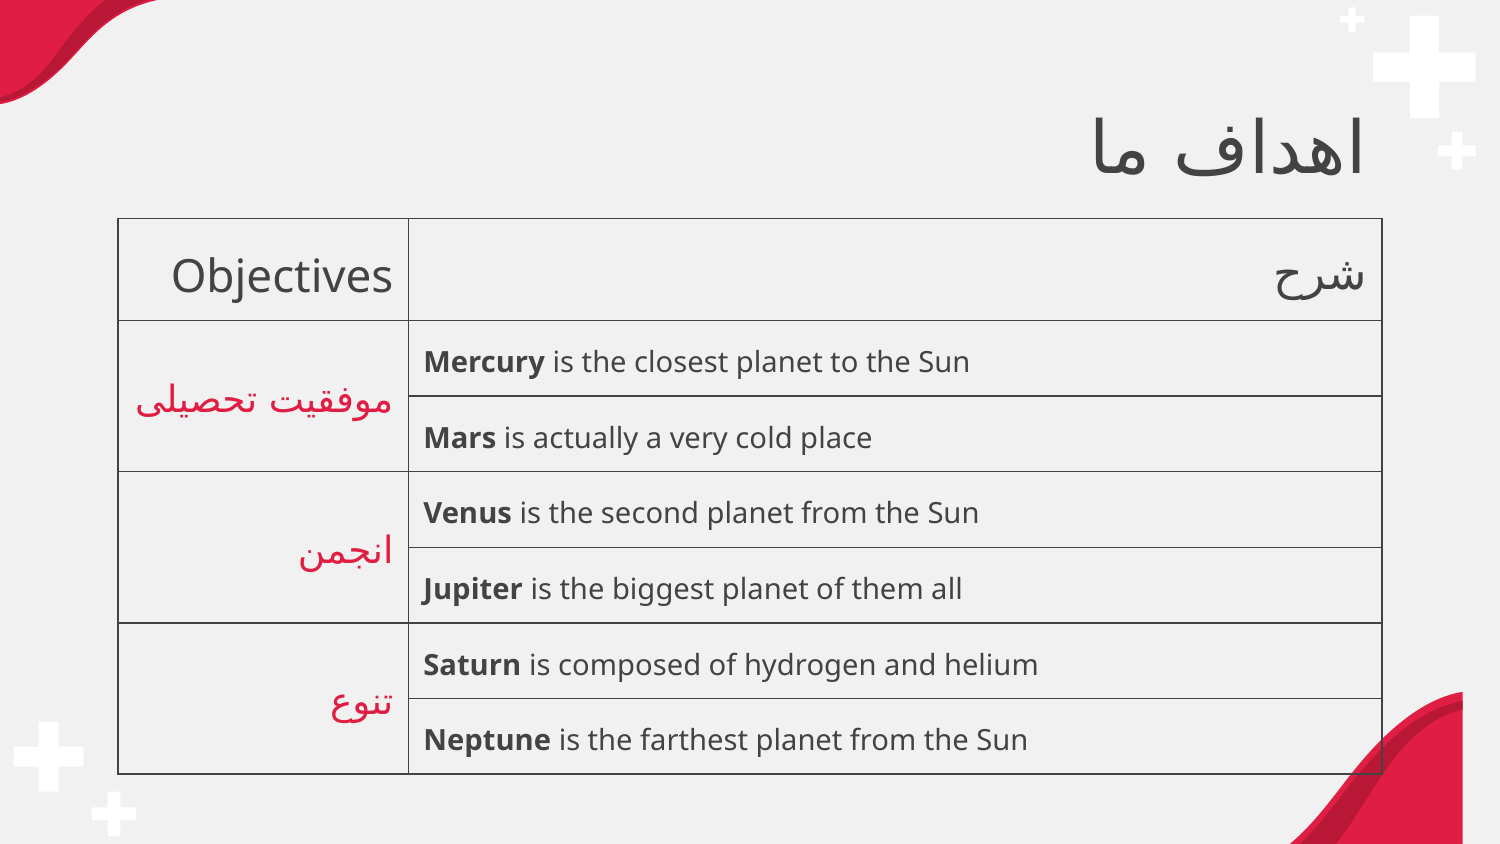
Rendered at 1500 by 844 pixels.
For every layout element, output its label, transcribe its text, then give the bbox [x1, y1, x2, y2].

table_header Objectives [119, 219, 408, 320]
table_cell انجمن [119, 472, 408, 622]
table_cell Jupiter is the biggest planet of them all [409, 548, 1381, 622]
table_cell Saturn is composed of hydrogen and helium [409, 624, 1381, 698]
table_cell Neptune is the farthest planet from the Sun [409, 699, 1381, 773]
table_cell Mars is actually a very cold place [409, 397, 1381, 471]
table_cell موفقیت تحصیلی [119, 321, 408, 471]
table_cell تنوع [119, 624, 408, 773]
table_cell Mercury is the closest planet to the Sun [409, 321, 1381, 395]
table_header شرح [409, 219, 1381, 320]
title اهداف ما [118, 72, 1382, 167]
table_cell Venus is the second planet from the Sun [409, 472, 1381, 547]
